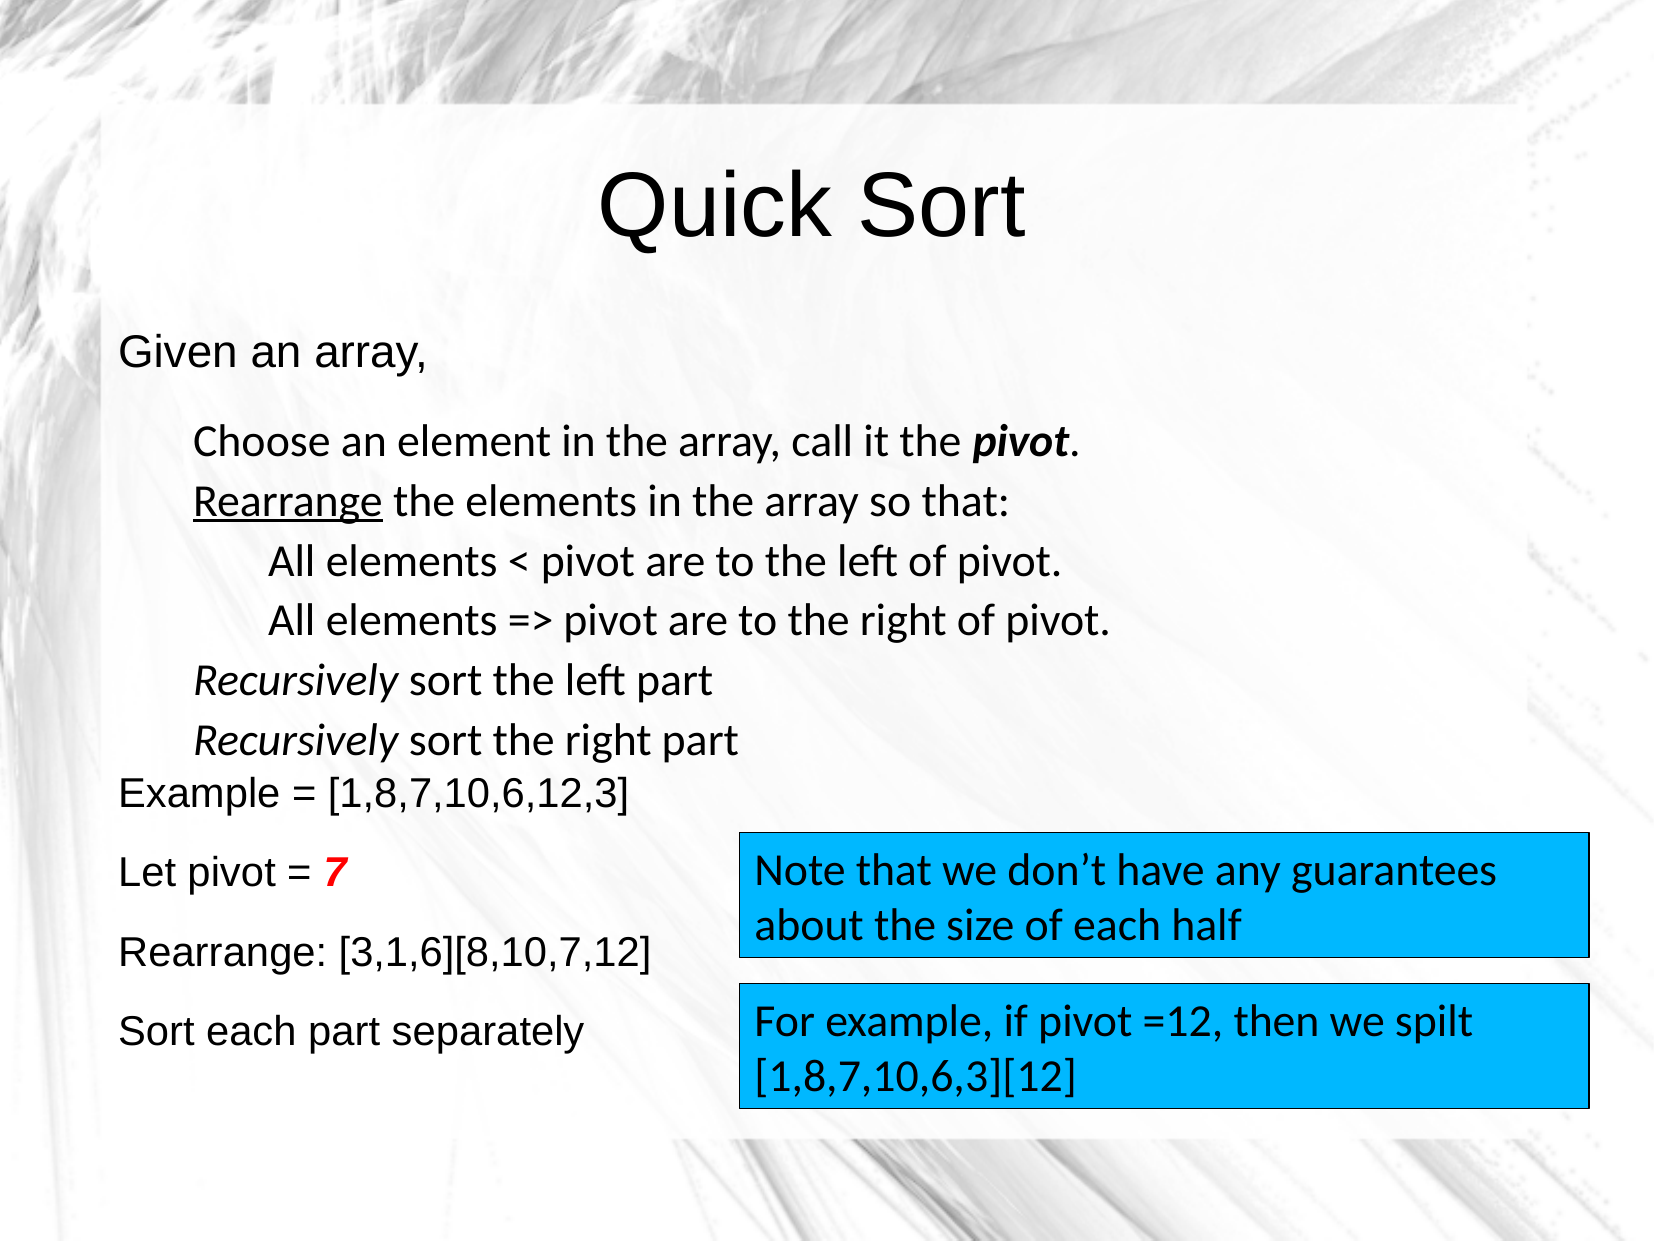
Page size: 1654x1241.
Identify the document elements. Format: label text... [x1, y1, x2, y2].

text_box For example, if pivot =12, then we spilt [1,8,7,10,6,3][12] [739, 983, 1590, 1109]
picture [0, 0, 1654, 1241]
title Quick Sort [118, 112, 1506, 281]
list Given an array, Choose an element in the array, call it the pivot. Rearrange the elements in the array so that: All elements < pivot are to the left of pivot. All elements => pivot are to the right of pivot. Recursively sort the left part Recursively sort the right part Example = [1,8,7,10,6,12,3] Let pivot = 7 Rearrange: [3,1,6][8,10,7,12] Sort each part separately [118, 319, 1571, 1109]
text_box Note that we don’t have any guarantees about the size of each half [739, 832, 1590, 958]
